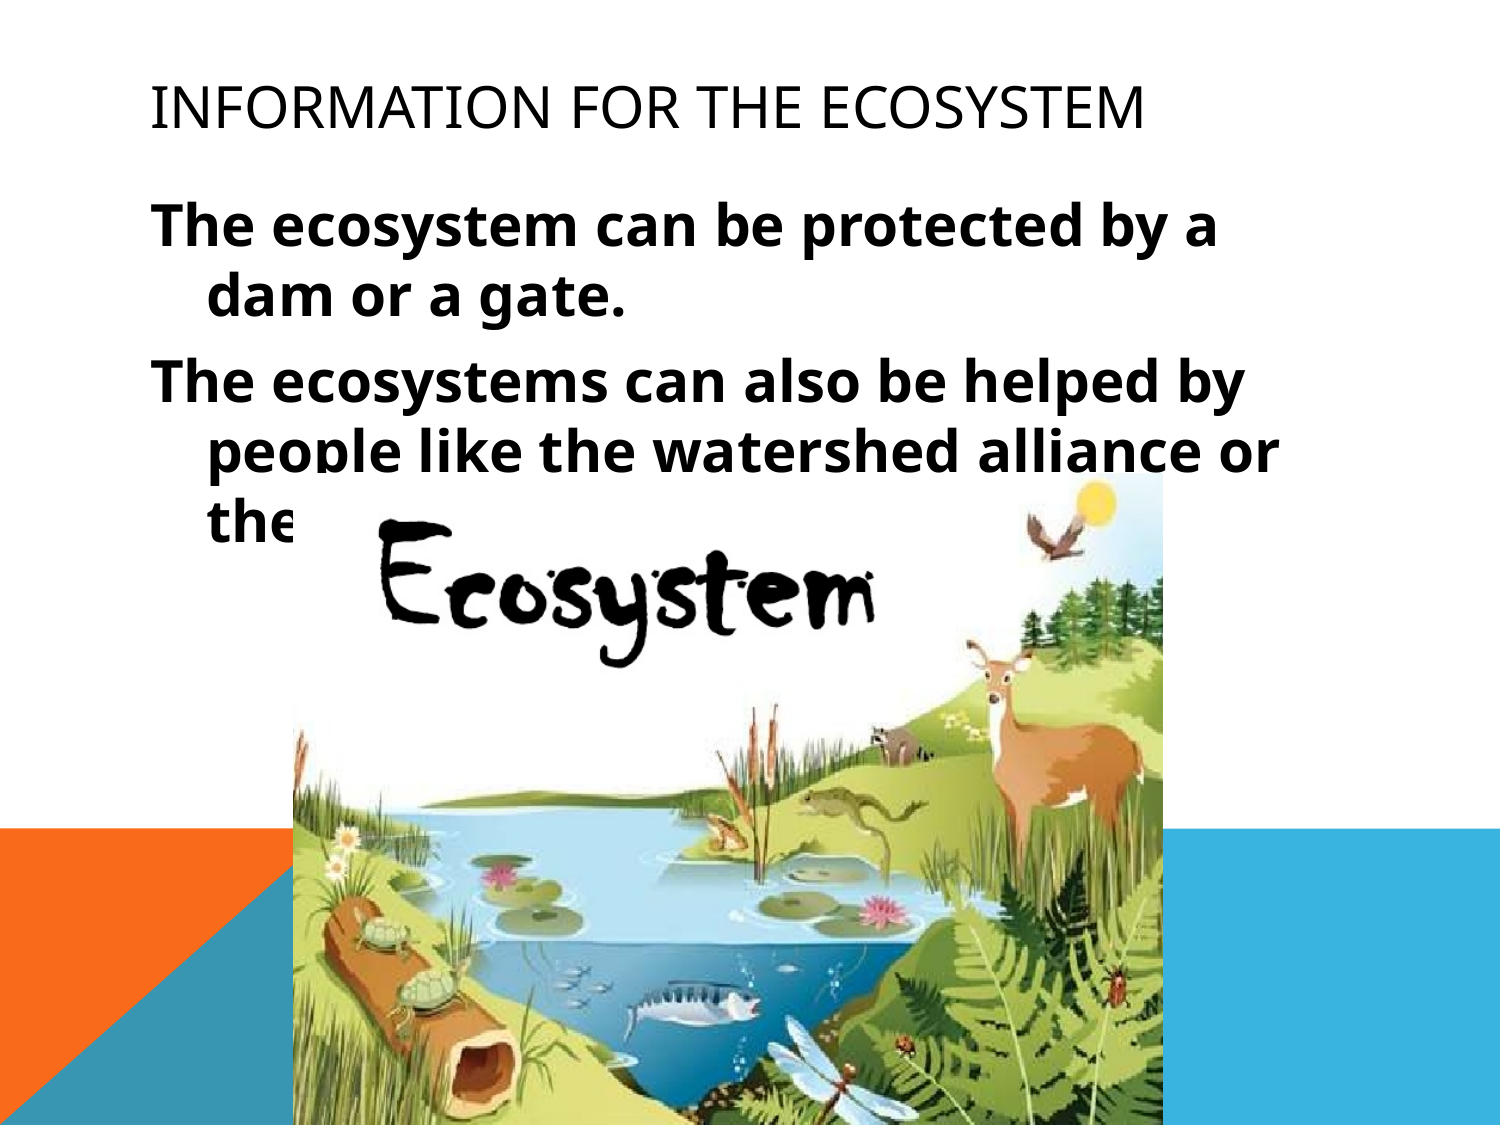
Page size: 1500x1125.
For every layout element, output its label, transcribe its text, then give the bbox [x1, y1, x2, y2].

title Information for the ecosystem [135, 60, 1369, 150]
picture [293, 472, 1163, 1125]
list The ecosystem can be protected by a dam or a gate. The ecosystems can also be helped by people like the watershed alliance or the riverkeepers. [135, 180, 1369, 768]
